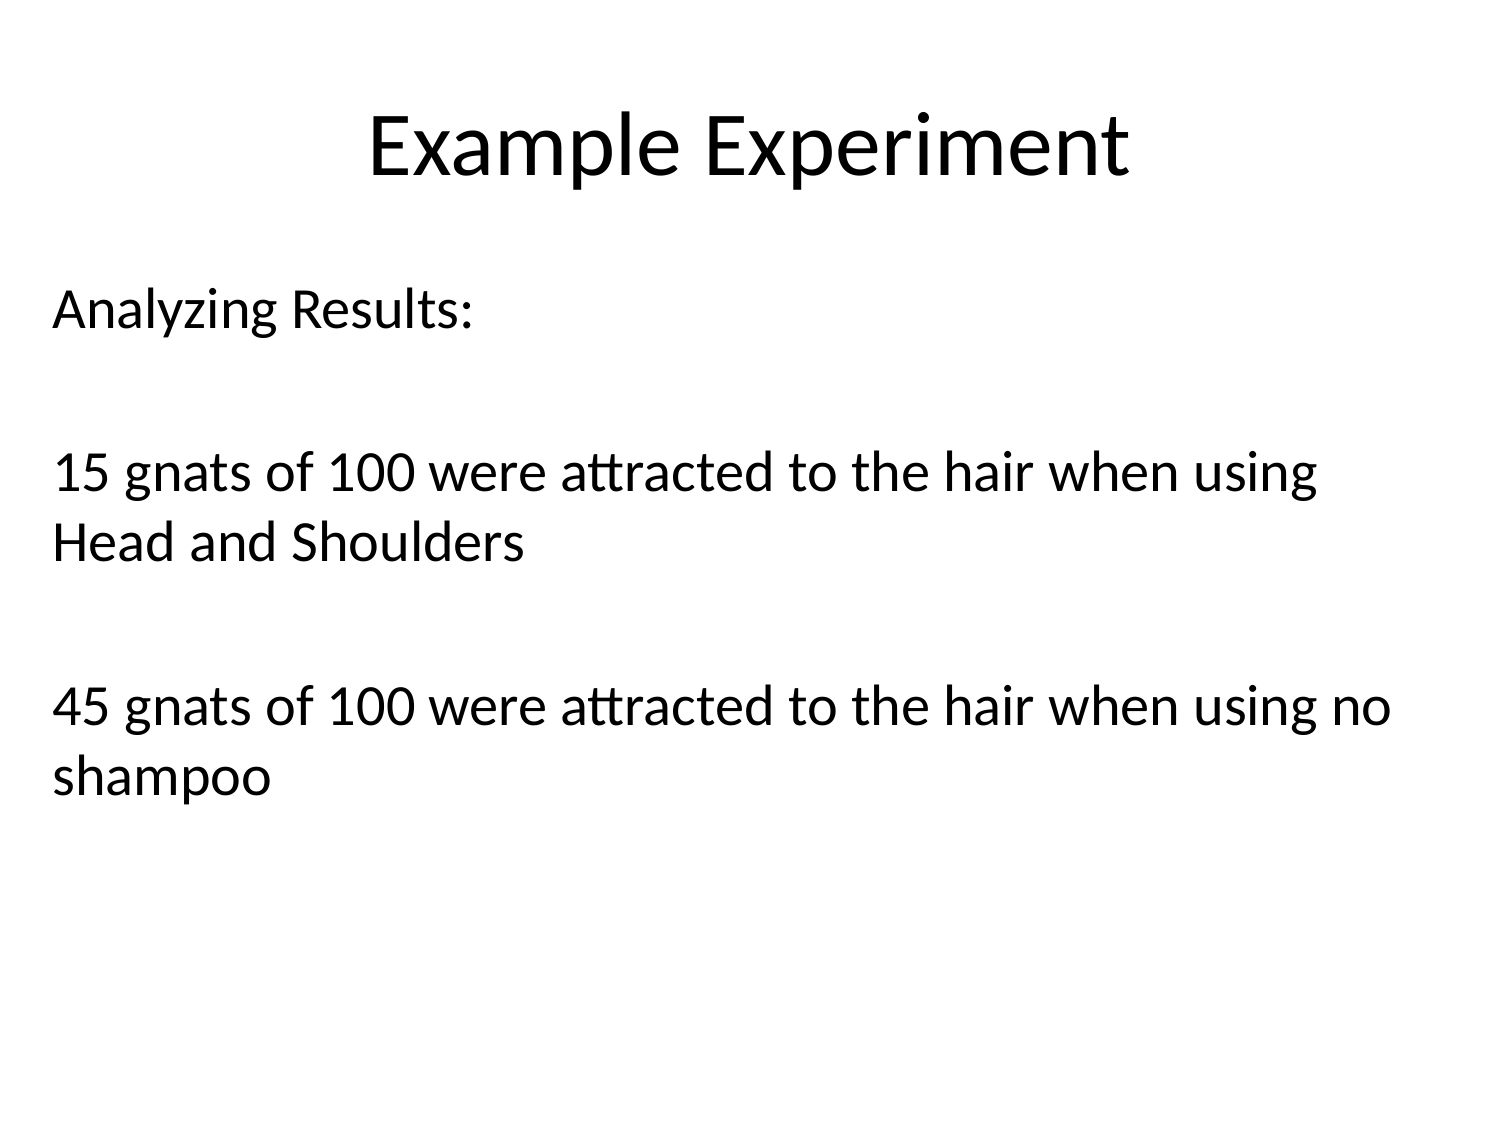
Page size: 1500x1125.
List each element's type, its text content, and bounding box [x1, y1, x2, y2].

title Example Experiment [75, 45, 1425, 233]
list Analyzing Results: 15 gnats of 100 were attracted to the hair when using Head and Shoulders 45 gnats of 100 were attracted to the hair when using no shampoo [37, 262, 1425, 863]
